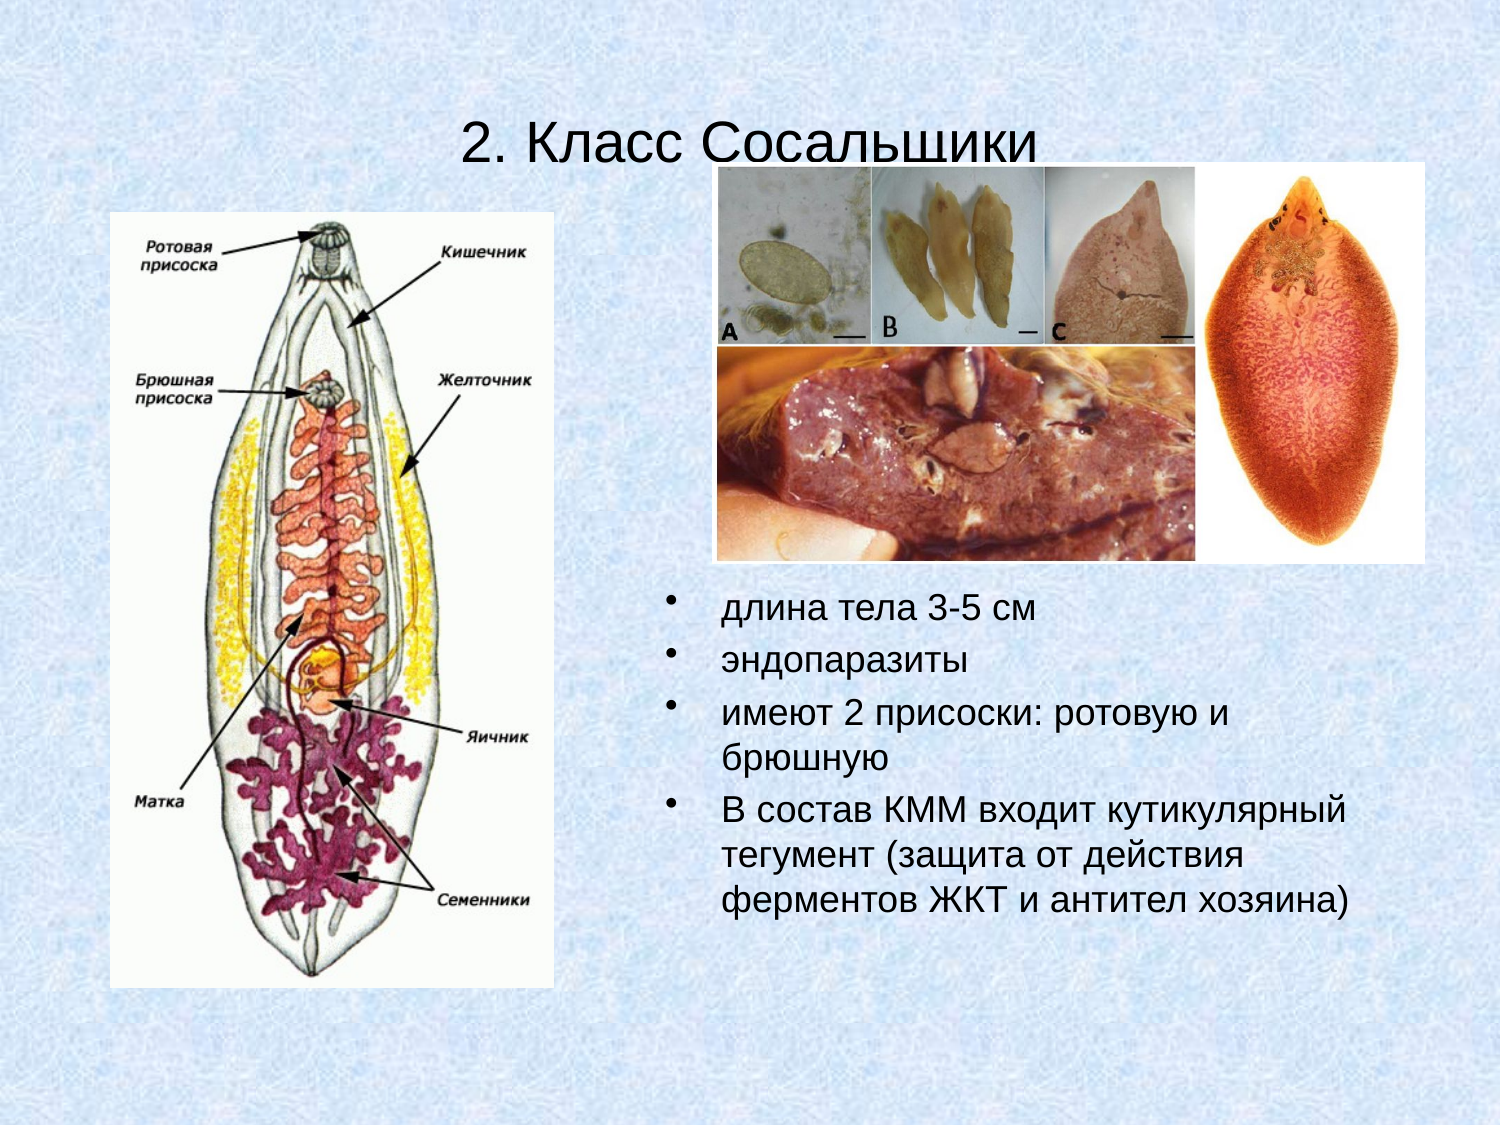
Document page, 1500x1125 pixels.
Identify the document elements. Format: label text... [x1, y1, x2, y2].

title 2. Класс Сосальщики [74, 44, 1426, 233]
picture [0, 0, 1500, 1125]
list длина тела 3-5 см эндопаразиты имеют 2 присоски: ротовую и брюшную В состав КММ входит кутикулярный тегумент (защита от действия ферментов ЖКТ и антител хозяина) [649, 574, 1401, 1076]
